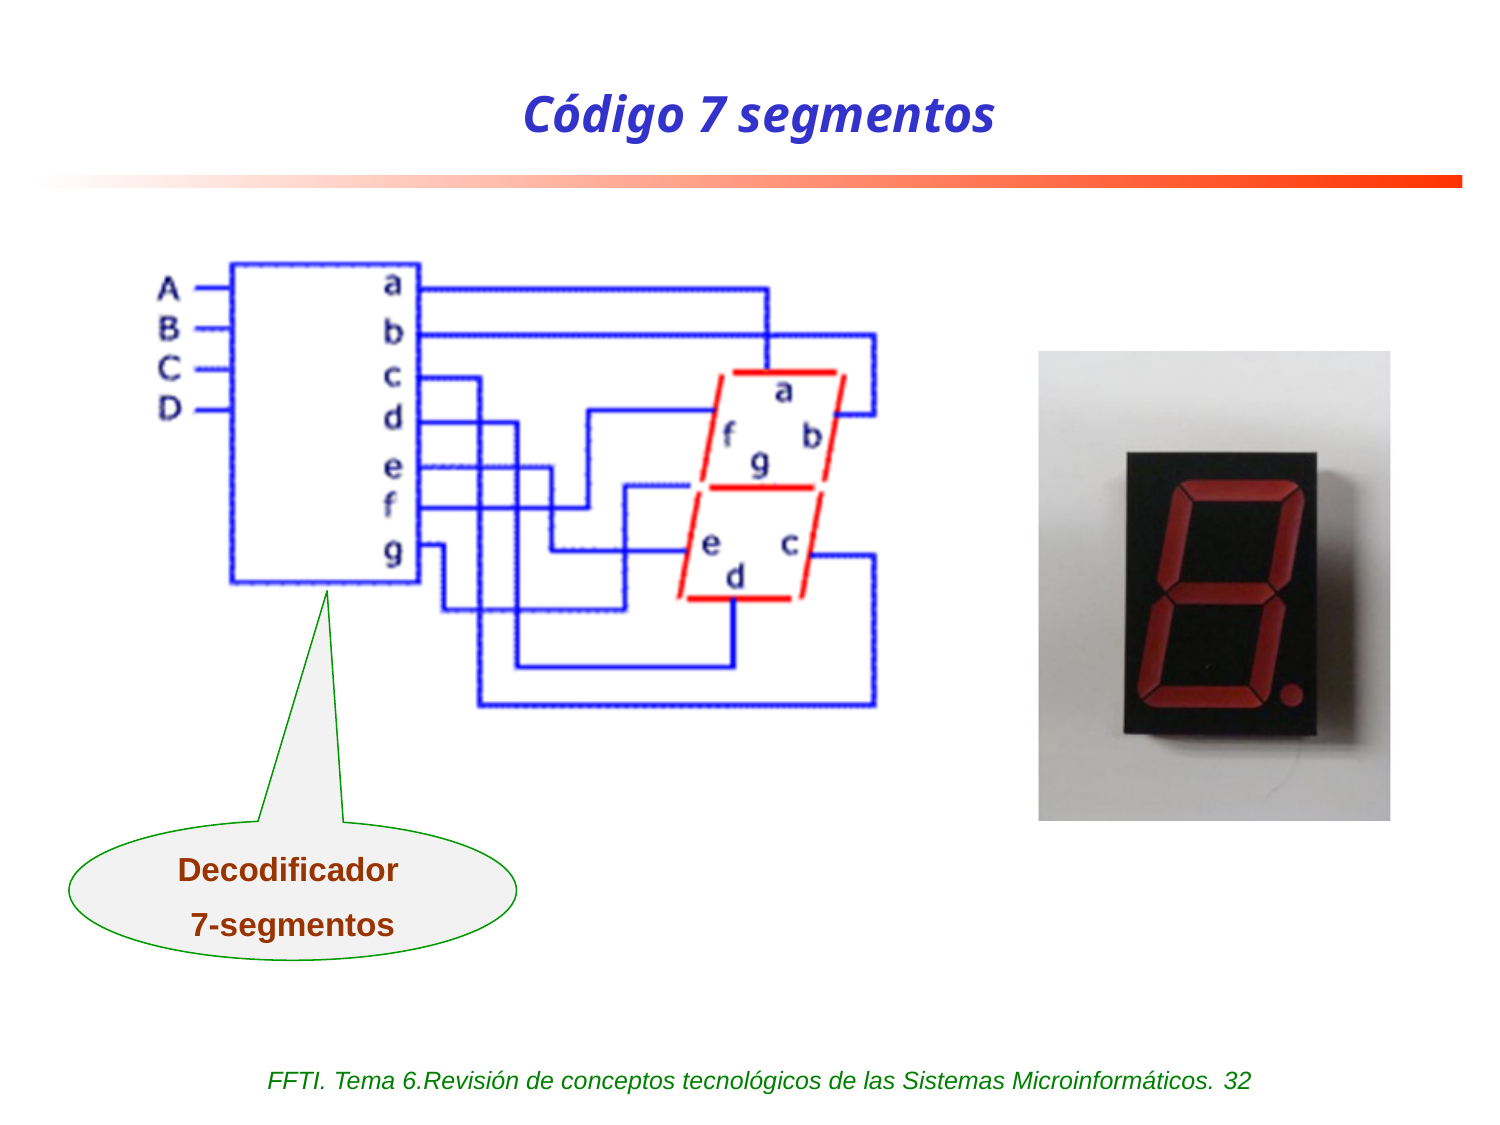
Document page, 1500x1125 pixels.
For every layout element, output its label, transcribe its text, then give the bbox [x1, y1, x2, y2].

footer FFTI. Tema 6.Revisión de conceptos tecnológicos de las Sistemas Microinformáticos. 32 [68, 1056, 1451, 1103]
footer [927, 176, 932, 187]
picture [138, 255, 895, 722]
title Código 7 segmentos [68, 49, 1451, 176]
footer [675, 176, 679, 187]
text_box Decodificador 7-segmentos [68, 729, 517, 961]
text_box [759, 176, 763, 187]
picture [980, 351, 1451, 821]
table_cell 1 [843, 176, 847, 187]
